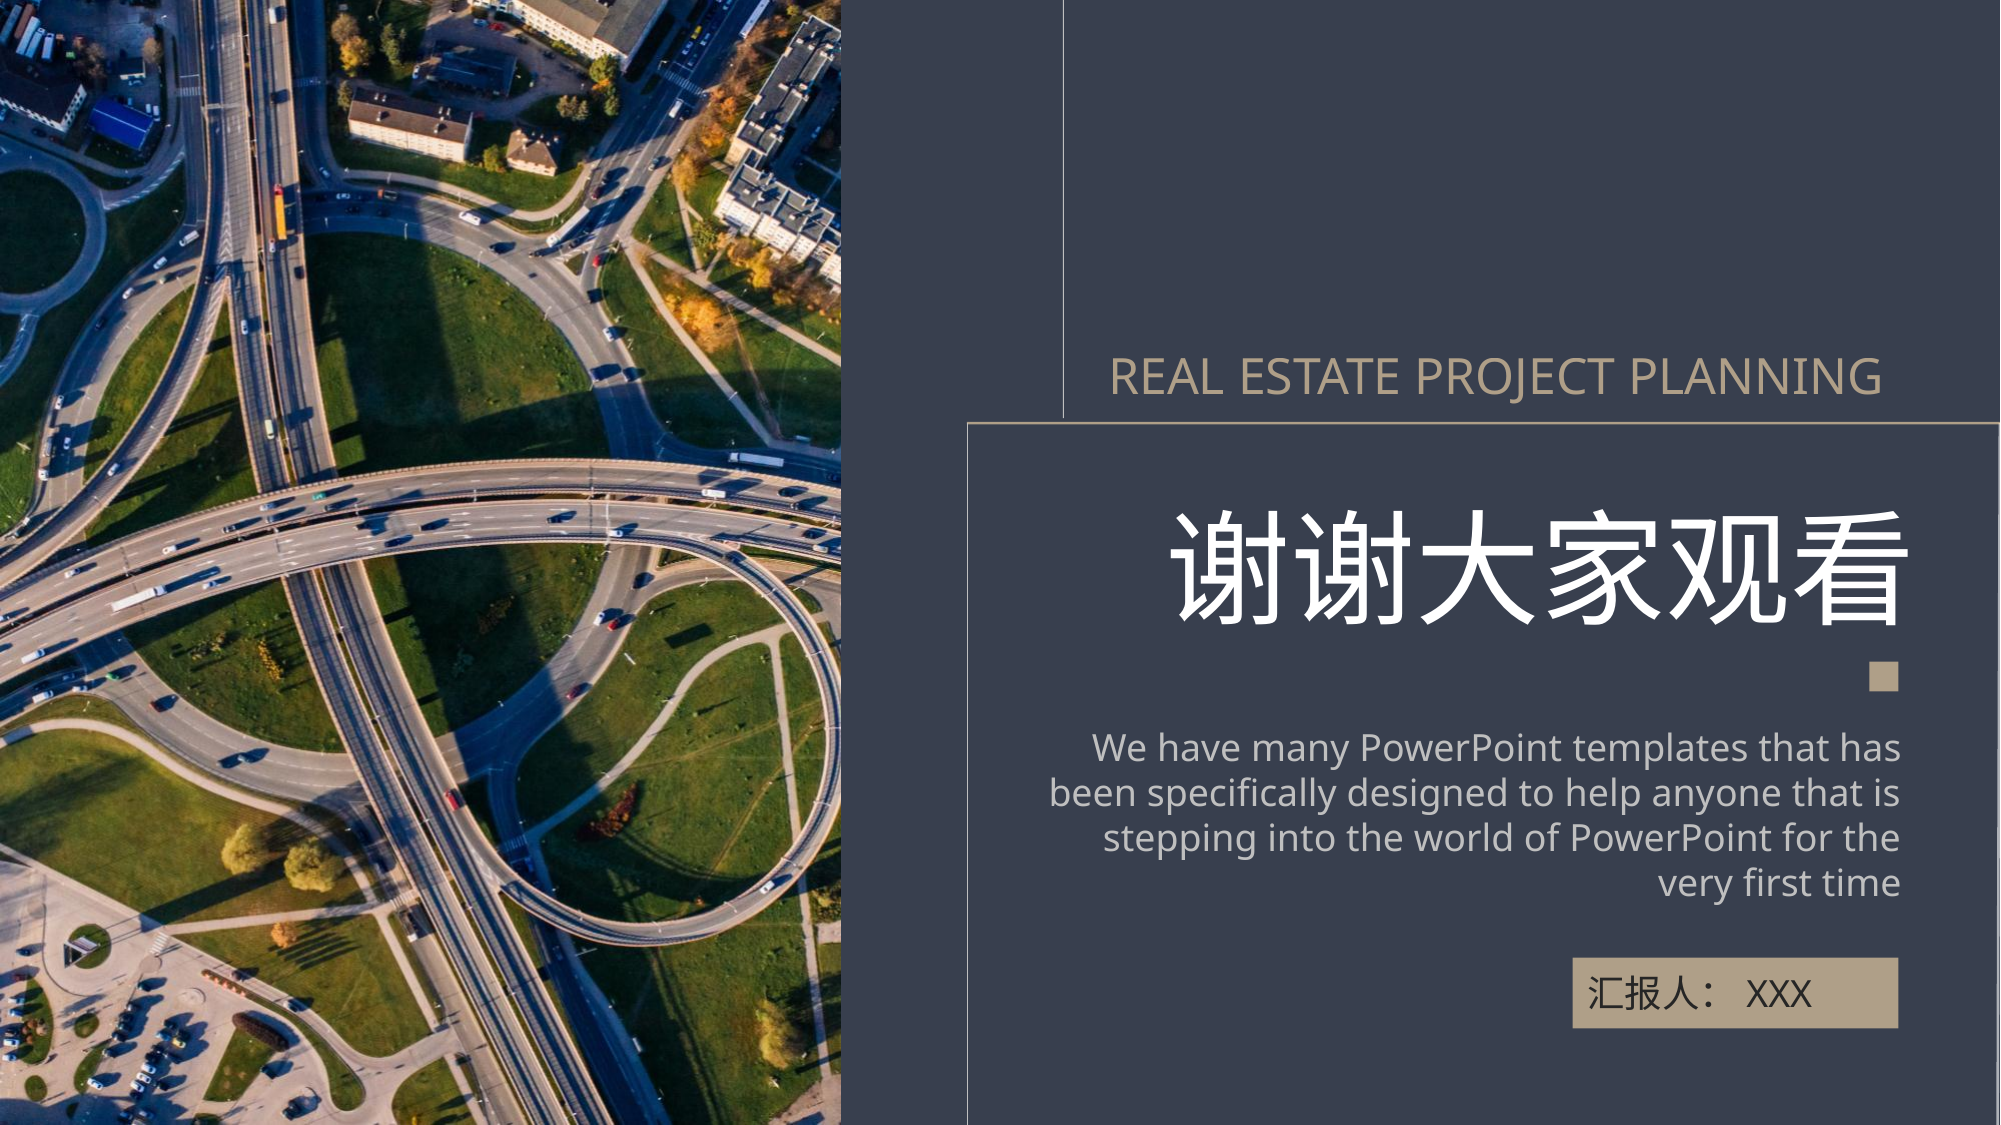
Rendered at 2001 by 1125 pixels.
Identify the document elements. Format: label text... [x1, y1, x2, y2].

text_box [1868, 661, 1899, 692]
picture [0, 0, 841, 1125]
text_box We have many PowerPoint templates that has been specifically designed to help anyone that is stepping into the world of PowerPoint for the very first time [1011, 716, 1917, 912]
text_box 汇报人：XXX [1572, 962, 1827, 1023]
text_box 谢谢大家观看 [1150, 483, 1931, 649]
text_box [1572, 957, 1899, 1029]
text_box REAL ESTATE PROJECT PLANNING [1093, 337, 1900, 412]
text_box [841, 0, 2000, 1125]
